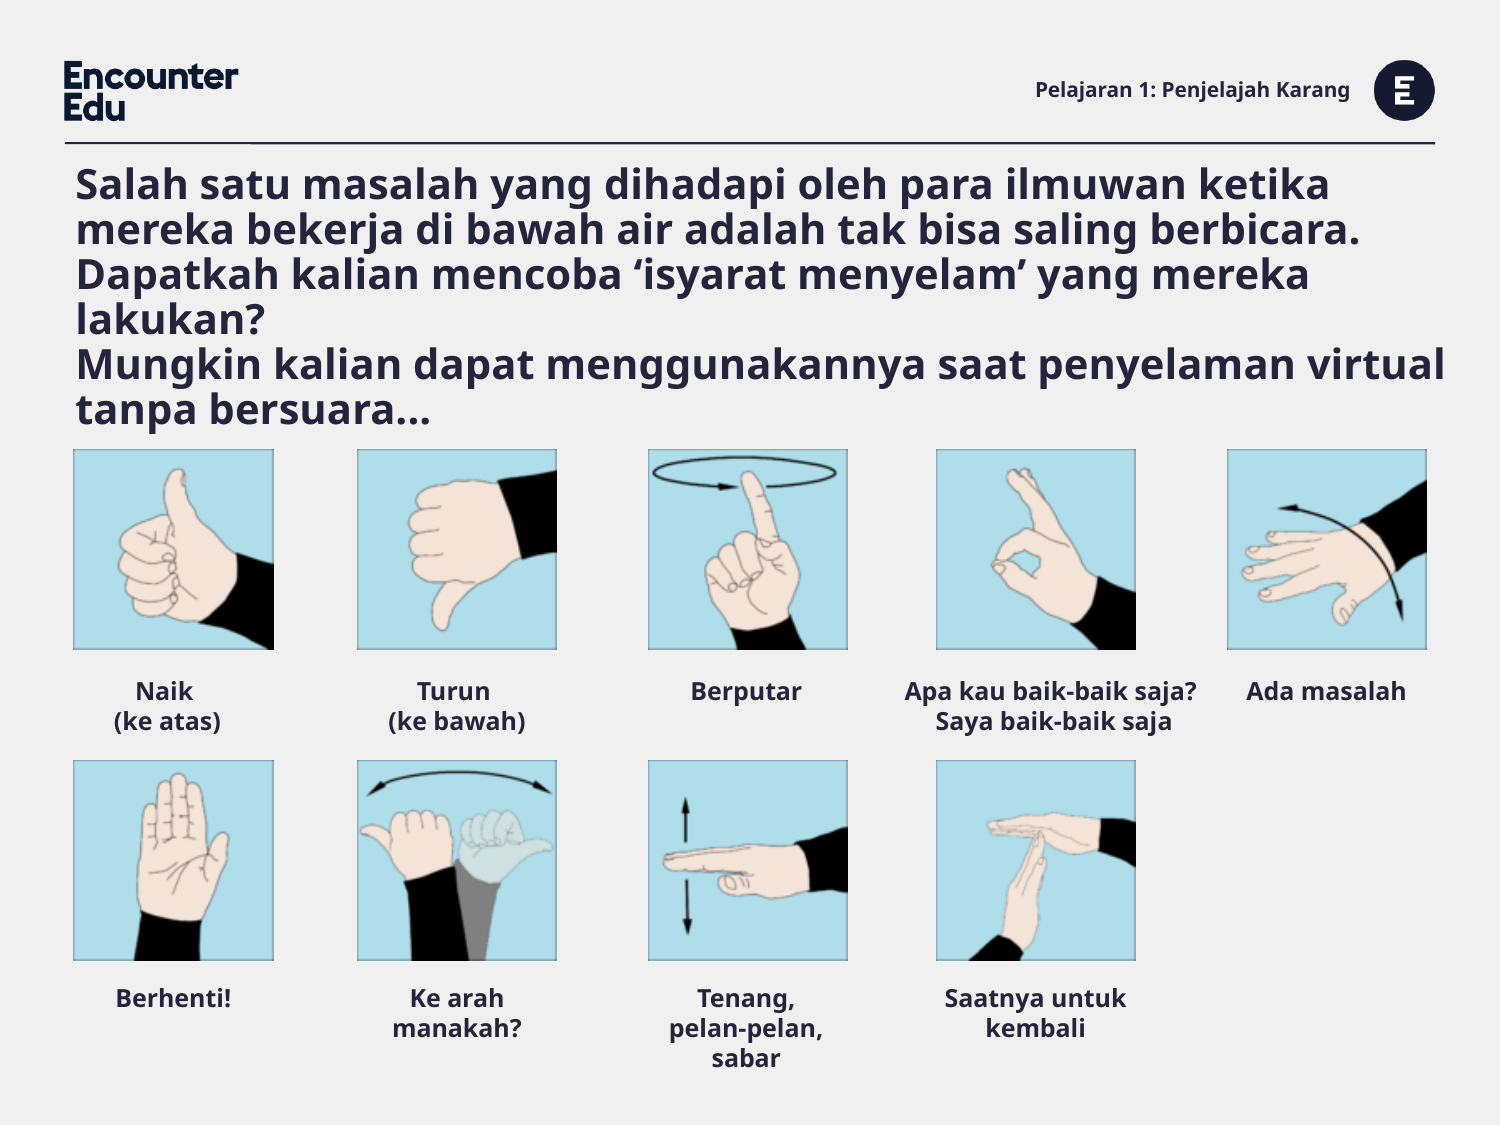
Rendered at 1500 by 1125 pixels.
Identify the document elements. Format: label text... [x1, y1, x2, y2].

title Pelajaran 1: Penjelajah Karang [749, 67, 1359, 114]
picture [935, 760, 1136, 961]
text_box Saatnya untuk kembali [922, 974, 1150, 1050]
picture [356, 760, 558, 961]
picture [73, 760, 274, 961]
text_box Tenang, pelan-pelan, sabar [646, 975, 847, 1080]
text_box Ada masalah [1227, 668, 1427, 714]
text_box Apa kau baik-baik saja? Saya baik-baik saja [883, 668, 1225, 744]
picture [60, 59, 243, 122]
picture [647, 760, 849, 961]
picture [356, 449, 558, 650]
text_box Salah satu masalah yang dihadapi oleh para ilmuwan ketika mereka bekerja di bawah air adalah tak bisa saling berbicara. Dapatkah kalian mencoba ‘isyarat menyelam’ yang mereka lakukan? Mungkin kalian dapat menggunakannya saat penyelaman virtual tanpa bersuara... [67, 255, 1455, 341]
text_box Turun (ke bawah) [357, 668, 557, 744]
text_box Berputar [646, 668, 847, 714]
picture [73, 449, 274, 650]
picture [1226, 449, 1427, 650]
text_box Naik (ke atas) [73, 668, 262, 744]
picture [935, 449, 1136, 650]
text_box Berhenti! [73, 975, 274, 1020]
text_box Ke arah manakah? [357, 974, 557, 1050]
picture [1372, 58, 1436, 122]
picture [647, 449, 849, 650]
